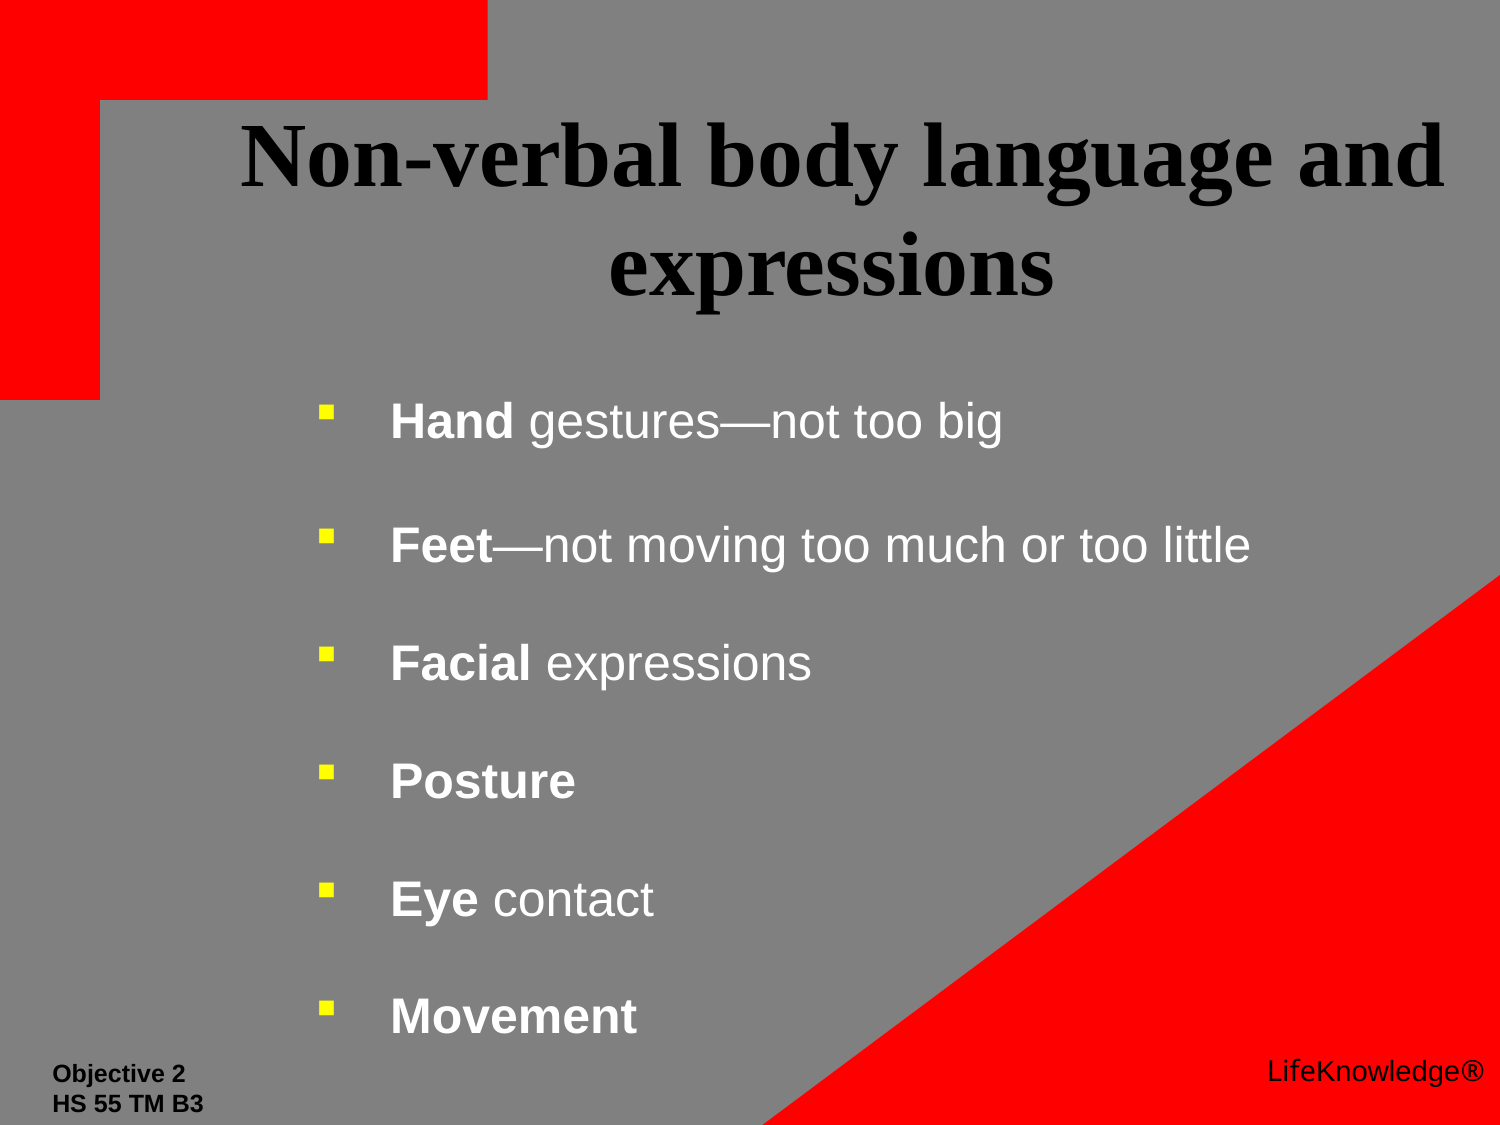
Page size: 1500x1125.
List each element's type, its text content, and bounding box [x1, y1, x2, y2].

list Hand gestures—not too big Feet—not moving too much or too little Facial expressions Posture Eye contact Movement [224, 387, 1351, 1088]
title Non-verbal body language and expressions [174, 137, 1500, 323]
text_box Objective 2 HS 55 TM B3 [37, 1049, 226, 1125]
footer LifeKnowledge® [226, 1049, 1500, 1125]
